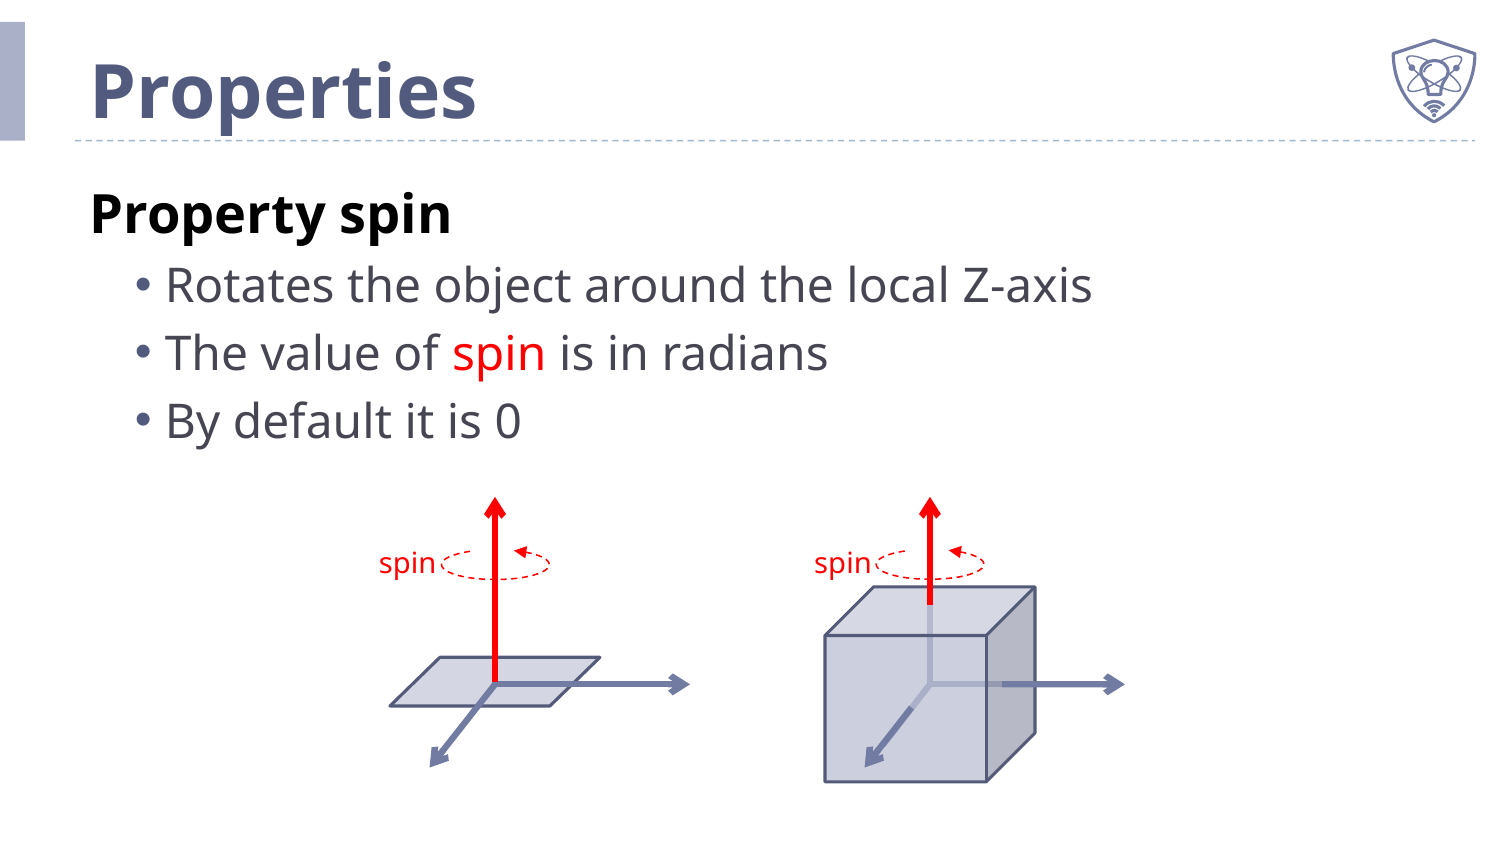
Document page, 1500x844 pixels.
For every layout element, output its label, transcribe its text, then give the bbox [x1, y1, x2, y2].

text_box [937, 545, 985, 580]
text_box [501, 698, 561, 708]
text_box [501, 546, 550, 581]
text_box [429, 684, 496, 768]
title Properties [75, 18, 1475, 141]
text_box spin [363, 530, 489, 593]
text_box [935, 585, 1037, 684]
text_box [823, 593, 1037, 784]
text_box [388, 655, 489, 708]
list Property spin Rotates the object around the local Z-axis The value of spin is in radians By default it is 0 [75, 171, 1475, 835]
text_box [500, 655, 602, 681]
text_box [884, 684, 931, 743]
text_box spin [798, 530, 924, 593]
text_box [864, 709, 910, 768]
